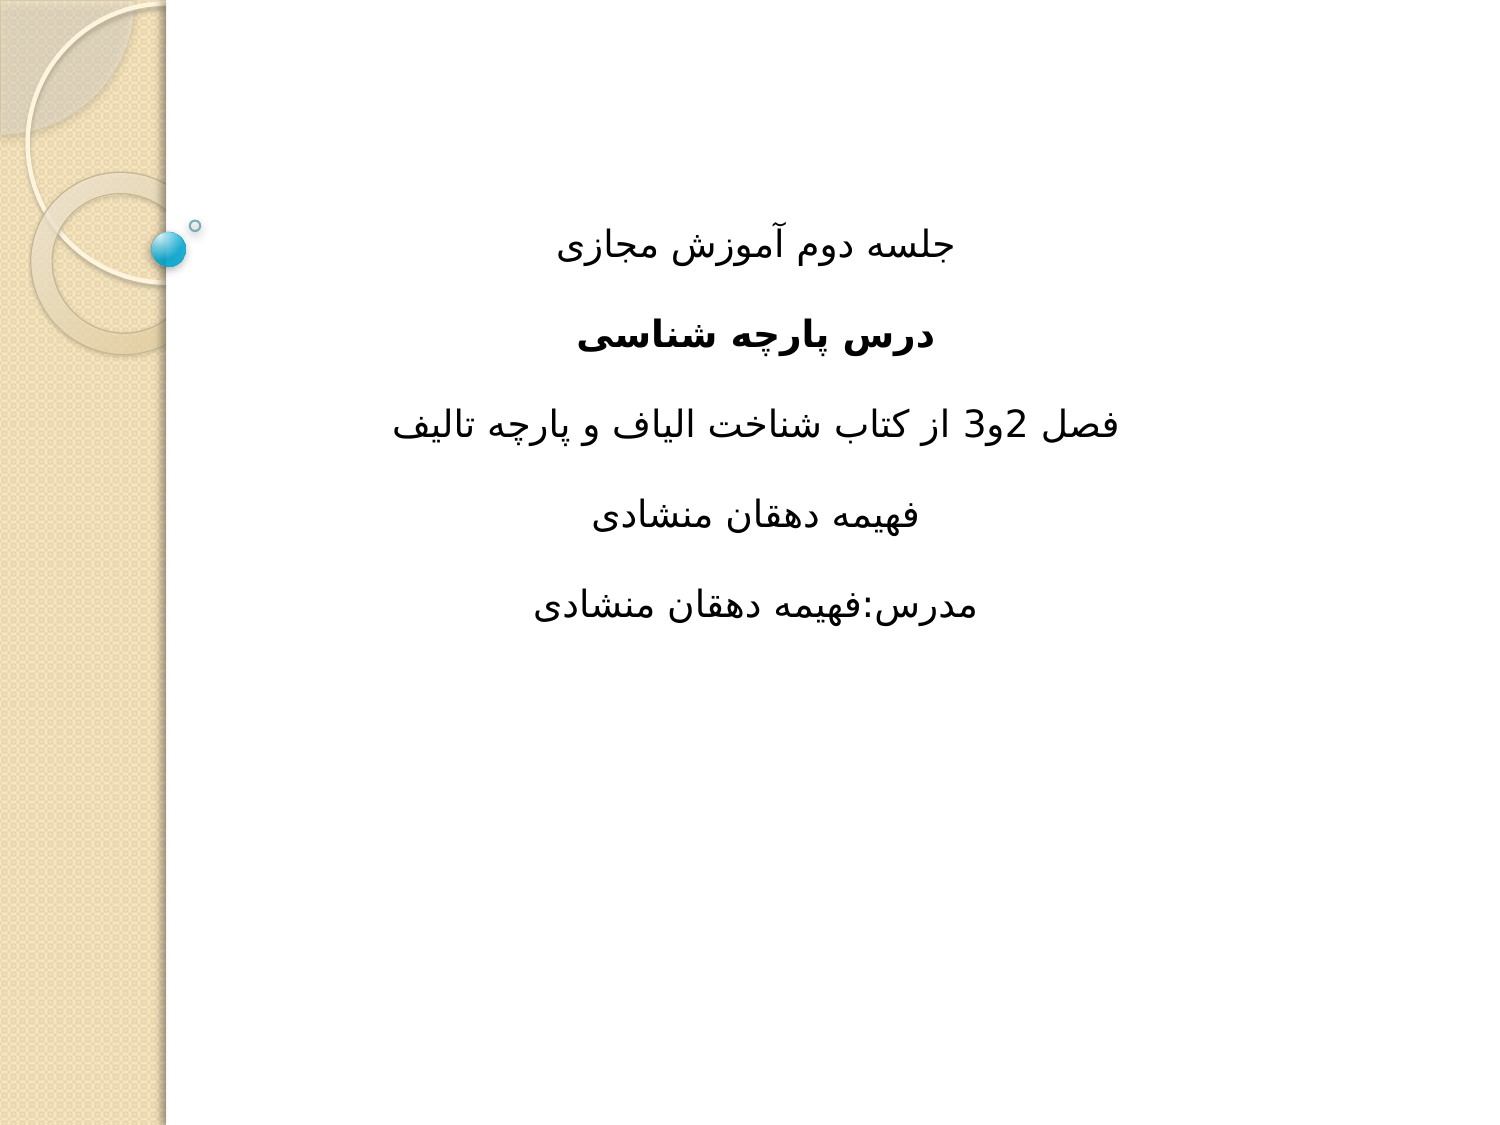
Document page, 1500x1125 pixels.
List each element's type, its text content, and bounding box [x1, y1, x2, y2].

text_box جلسه دوم آموزش مجازی درس پارچه شناسی فصل 2و3 از کتاب شناخت الیاف و پارچه تالیف فهیمه دهقان منشادی مدرس:فهیمه دهقان منشادی [328, 167, 1184, 633]
